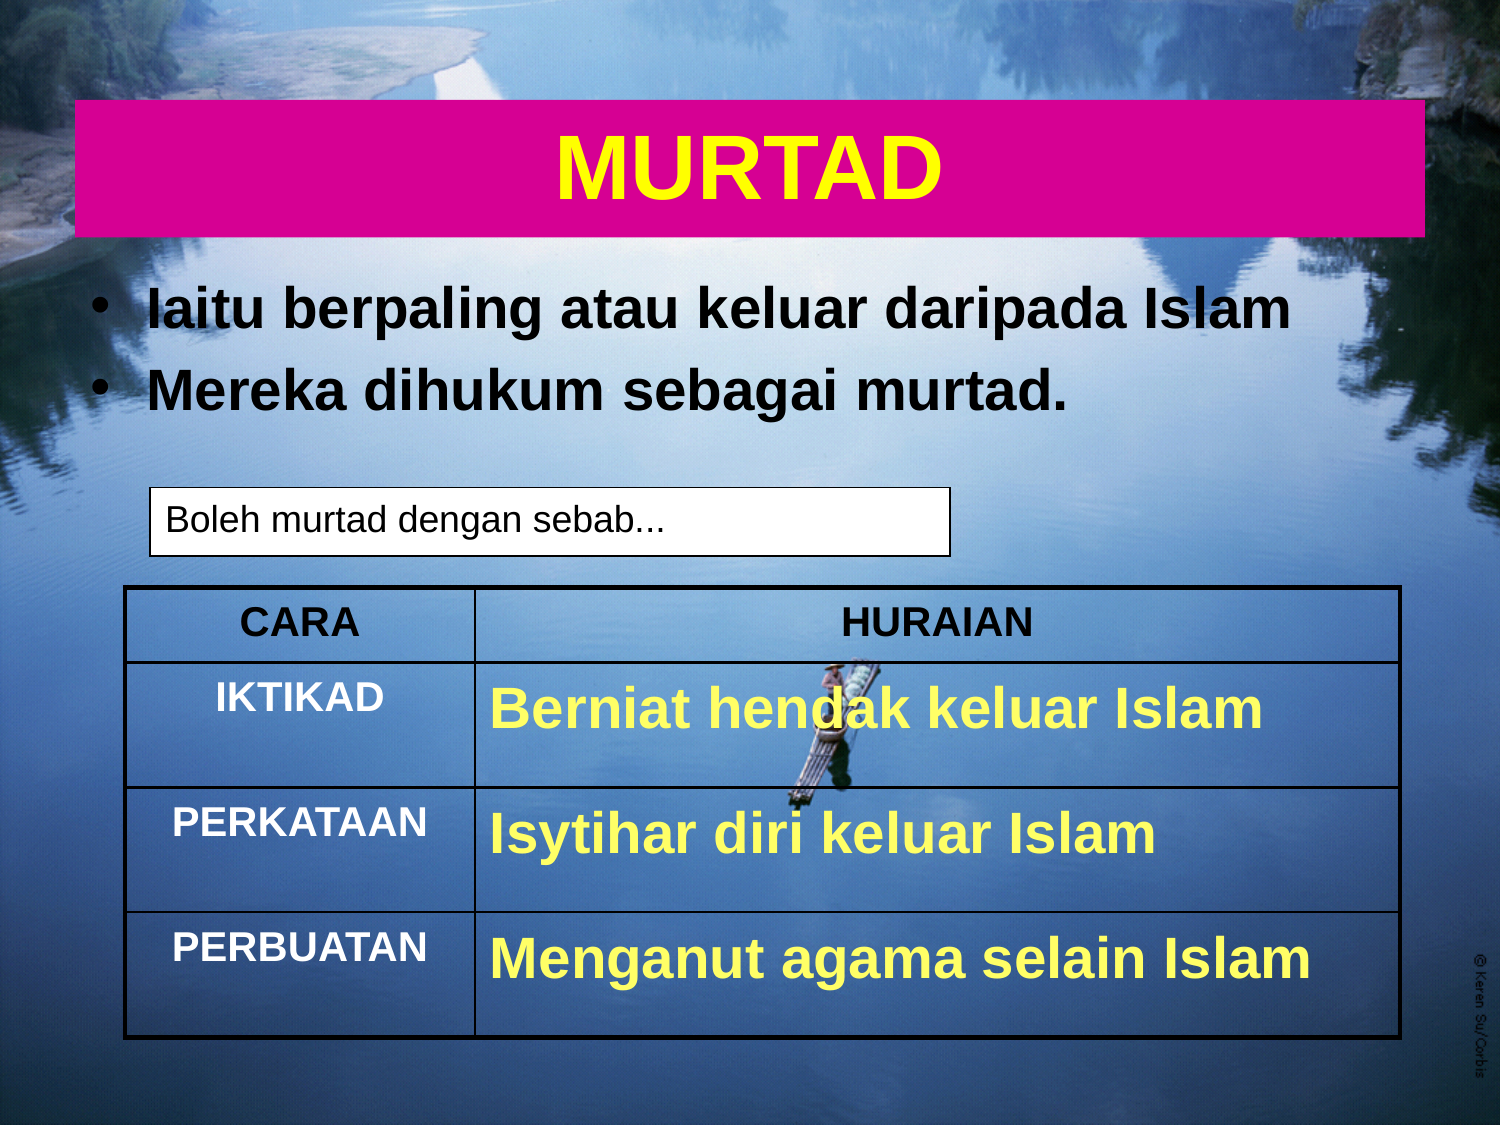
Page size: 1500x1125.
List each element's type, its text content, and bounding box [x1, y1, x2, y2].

list Iaitu berpaling atau keluar daripada Islam Mereka dihukum sebagai murtad. [75, 262, 1350, 438]
title MURTAD [75, 99, 1425, 238]
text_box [124, 587, 1401, 1038]
picture [0, 0, 1500, 1125]
text_box Boleh murtad dengan sebab... [150, 487, 950, 557]
